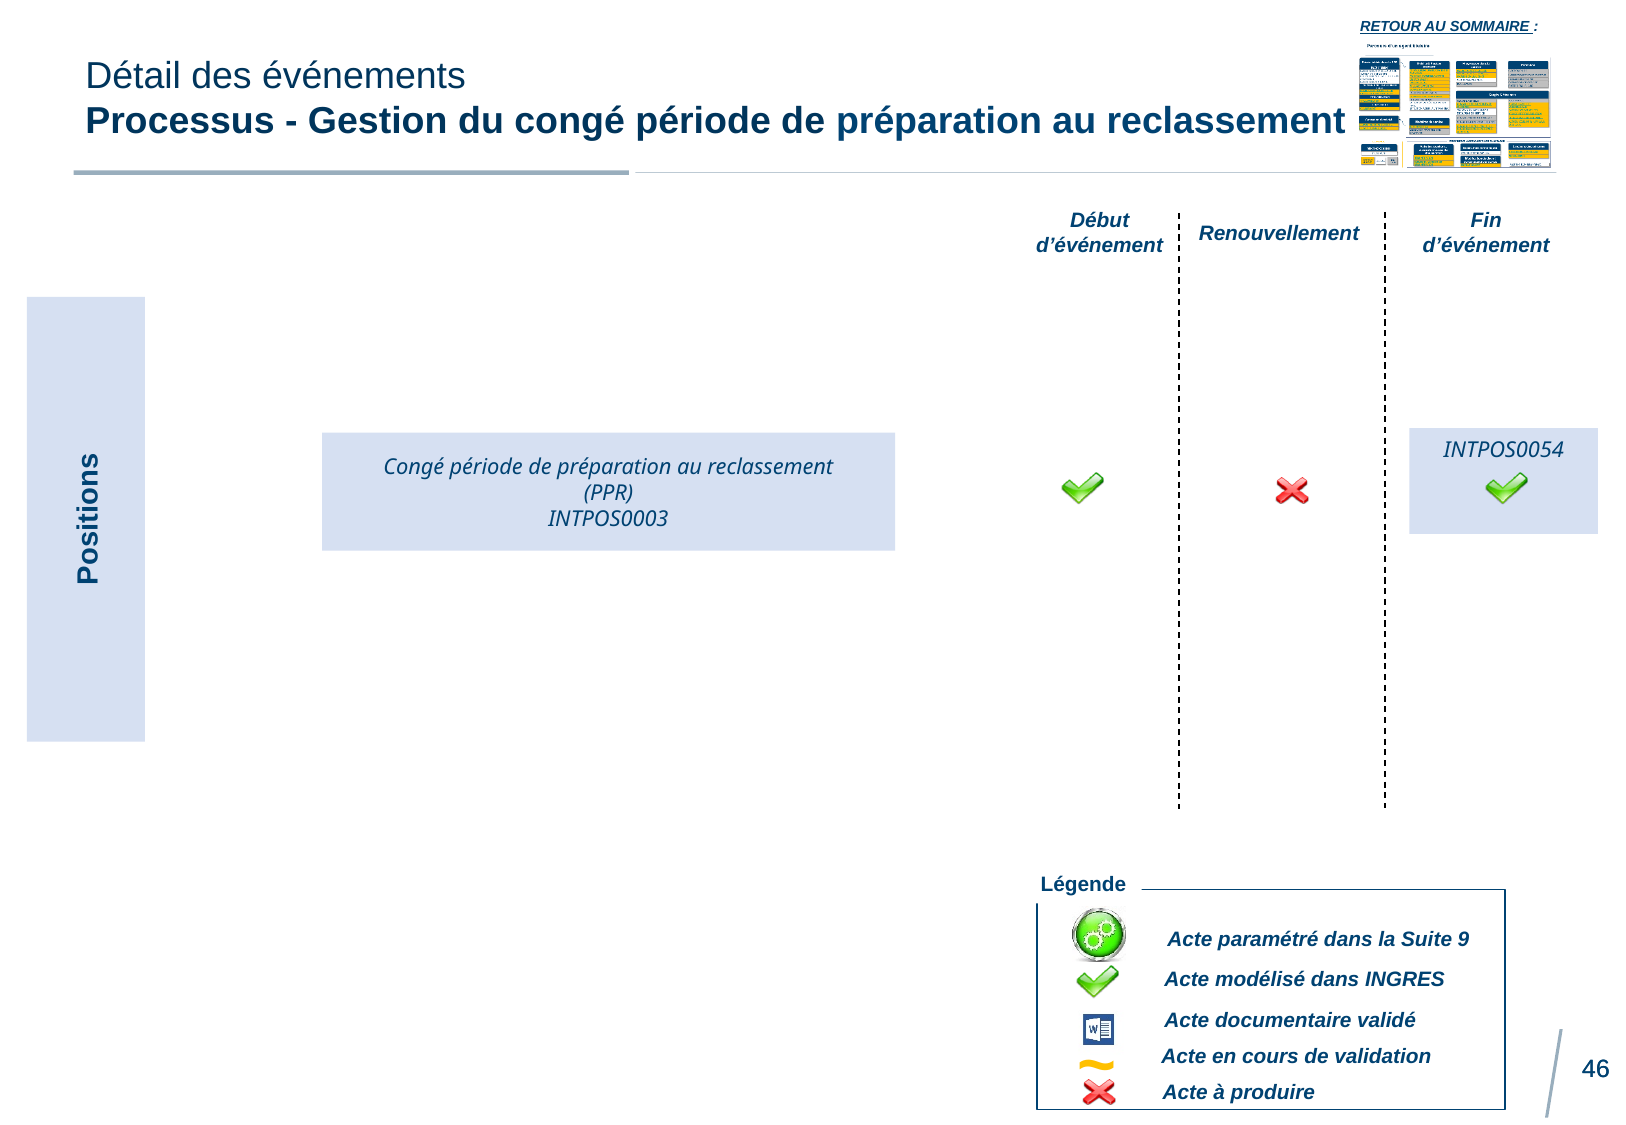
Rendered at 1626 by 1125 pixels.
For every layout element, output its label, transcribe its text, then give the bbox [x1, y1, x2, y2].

picture [1067, 906, 1128, 1059]
picture [1061, 468, 1104, 510]
picture [1082, 1079, 1116, 1105]
slide_number 46 [1516, 1044, 1625, 1121]
picture [1485, 468, 1528, 510]
picture [1359, 40, 1553, 168]
picture [1275, 477, 1309, 504]
